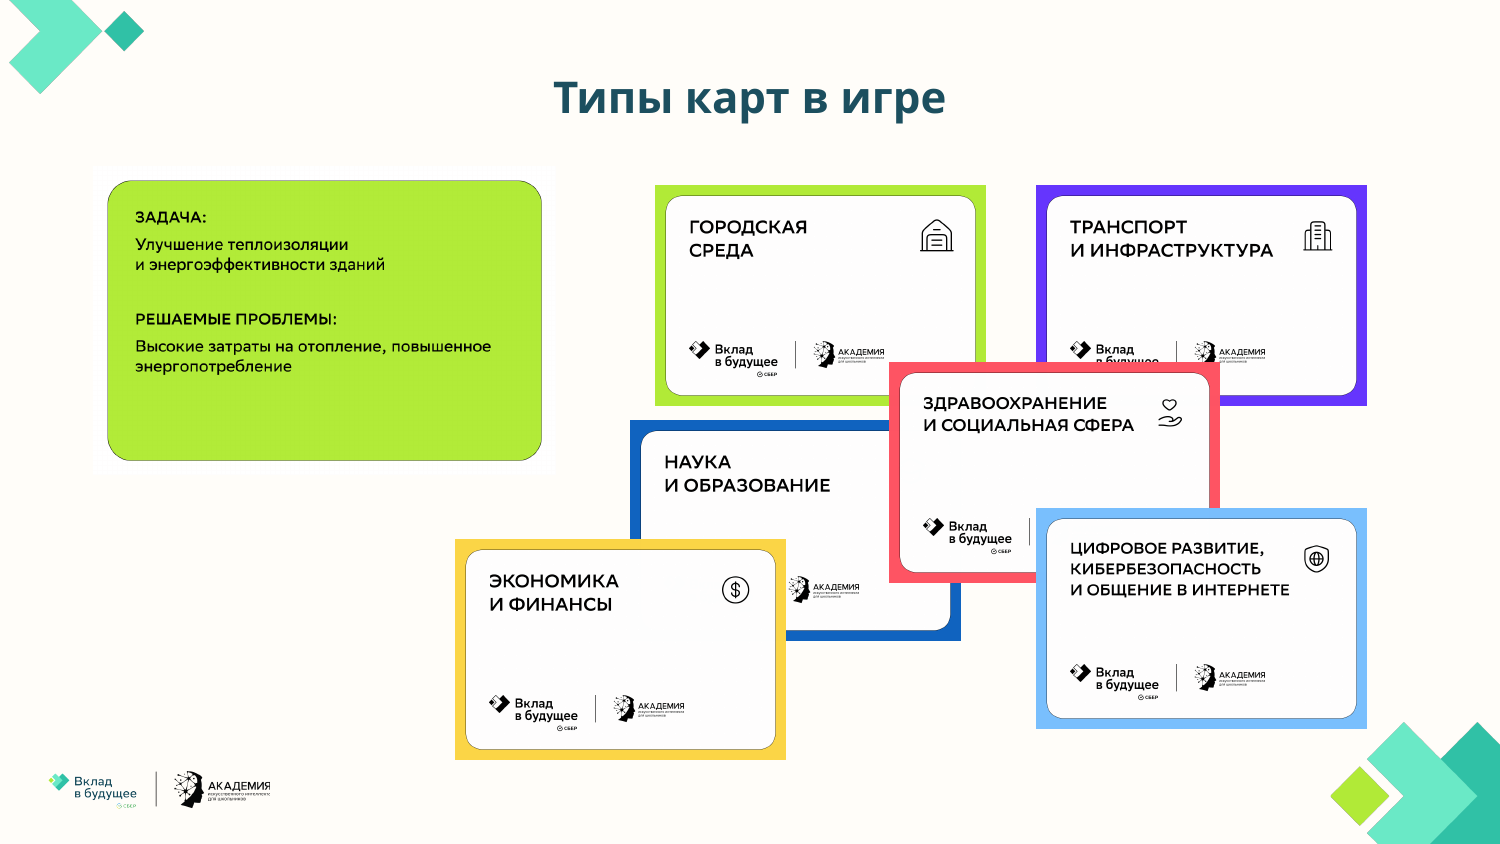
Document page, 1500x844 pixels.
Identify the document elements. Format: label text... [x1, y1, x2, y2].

picture [9, 0, 144, 94]
picture [31, 756, 270, 826]
picture [455, 185, 1500, 844]
text_box Типы карт в игре [153, 57, 1346, 130]
picture [92, 166, 556, 475]
